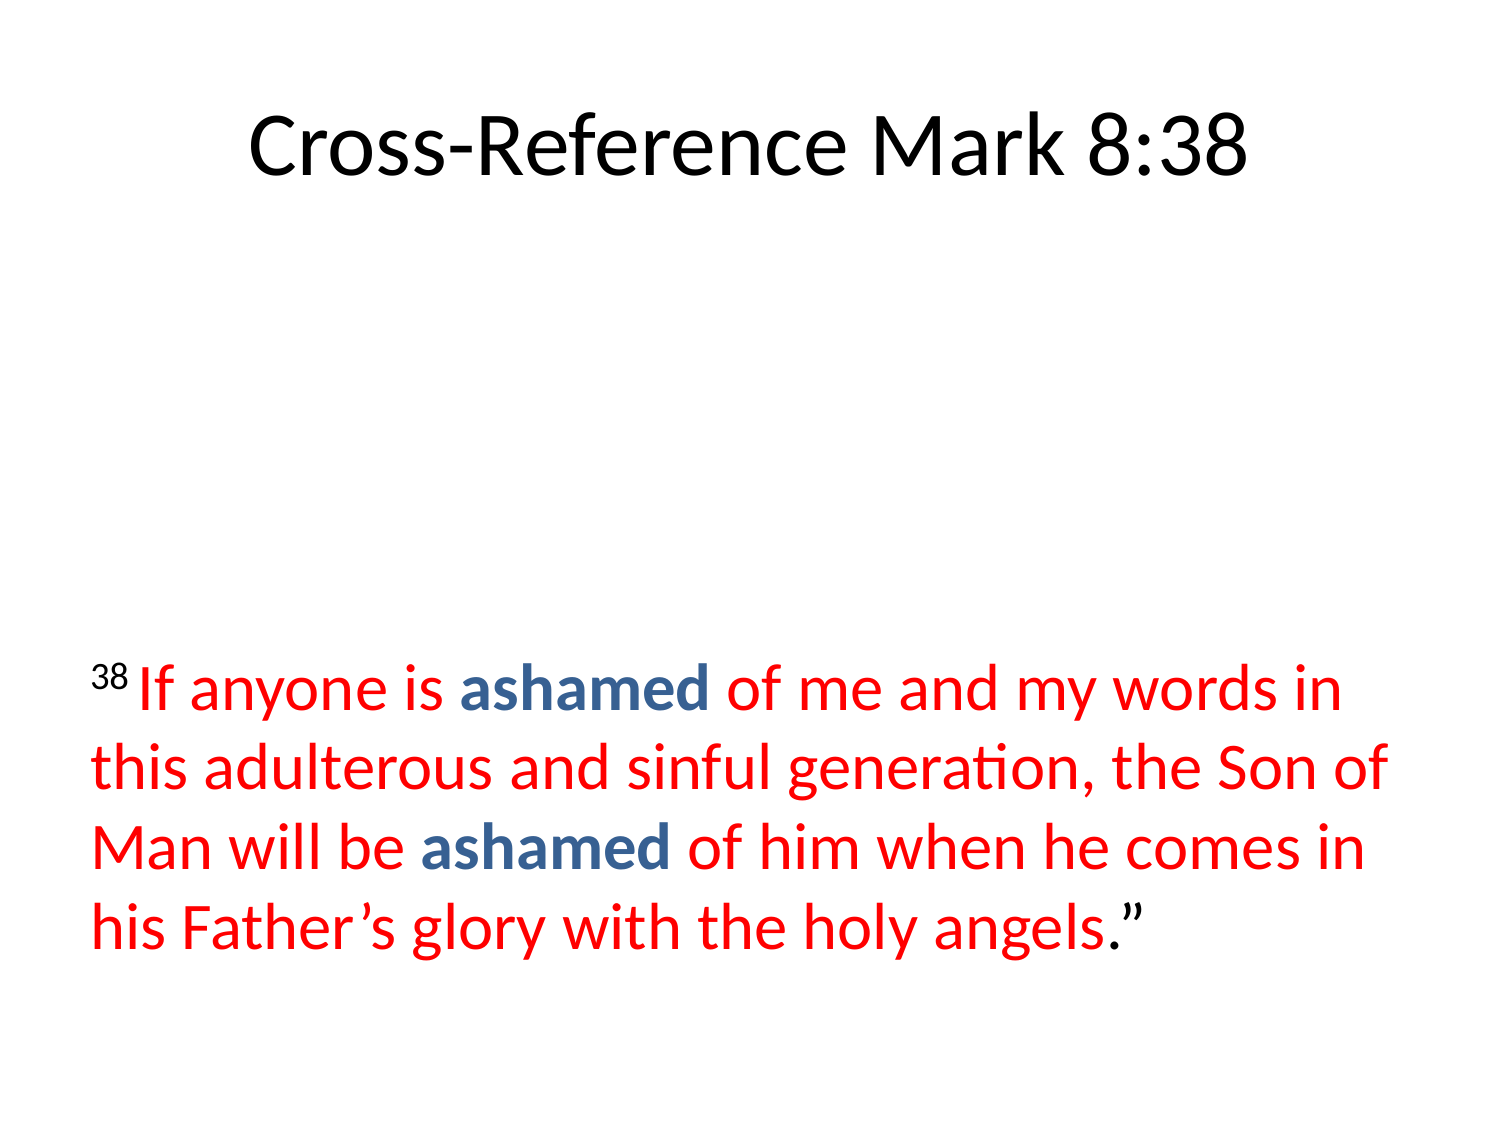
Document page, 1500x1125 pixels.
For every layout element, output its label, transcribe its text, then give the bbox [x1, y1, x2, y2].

title Cross-Reference Mark 8:38 [75, 45, 1425, 233]
list 38 If anyone is ashamed of me and my words in this adulterous and sinful generation, the Son of Man will be ashamed of him when he comes in his Father’s glory with the holy angels.” [75, 262, 1425, 1005]
